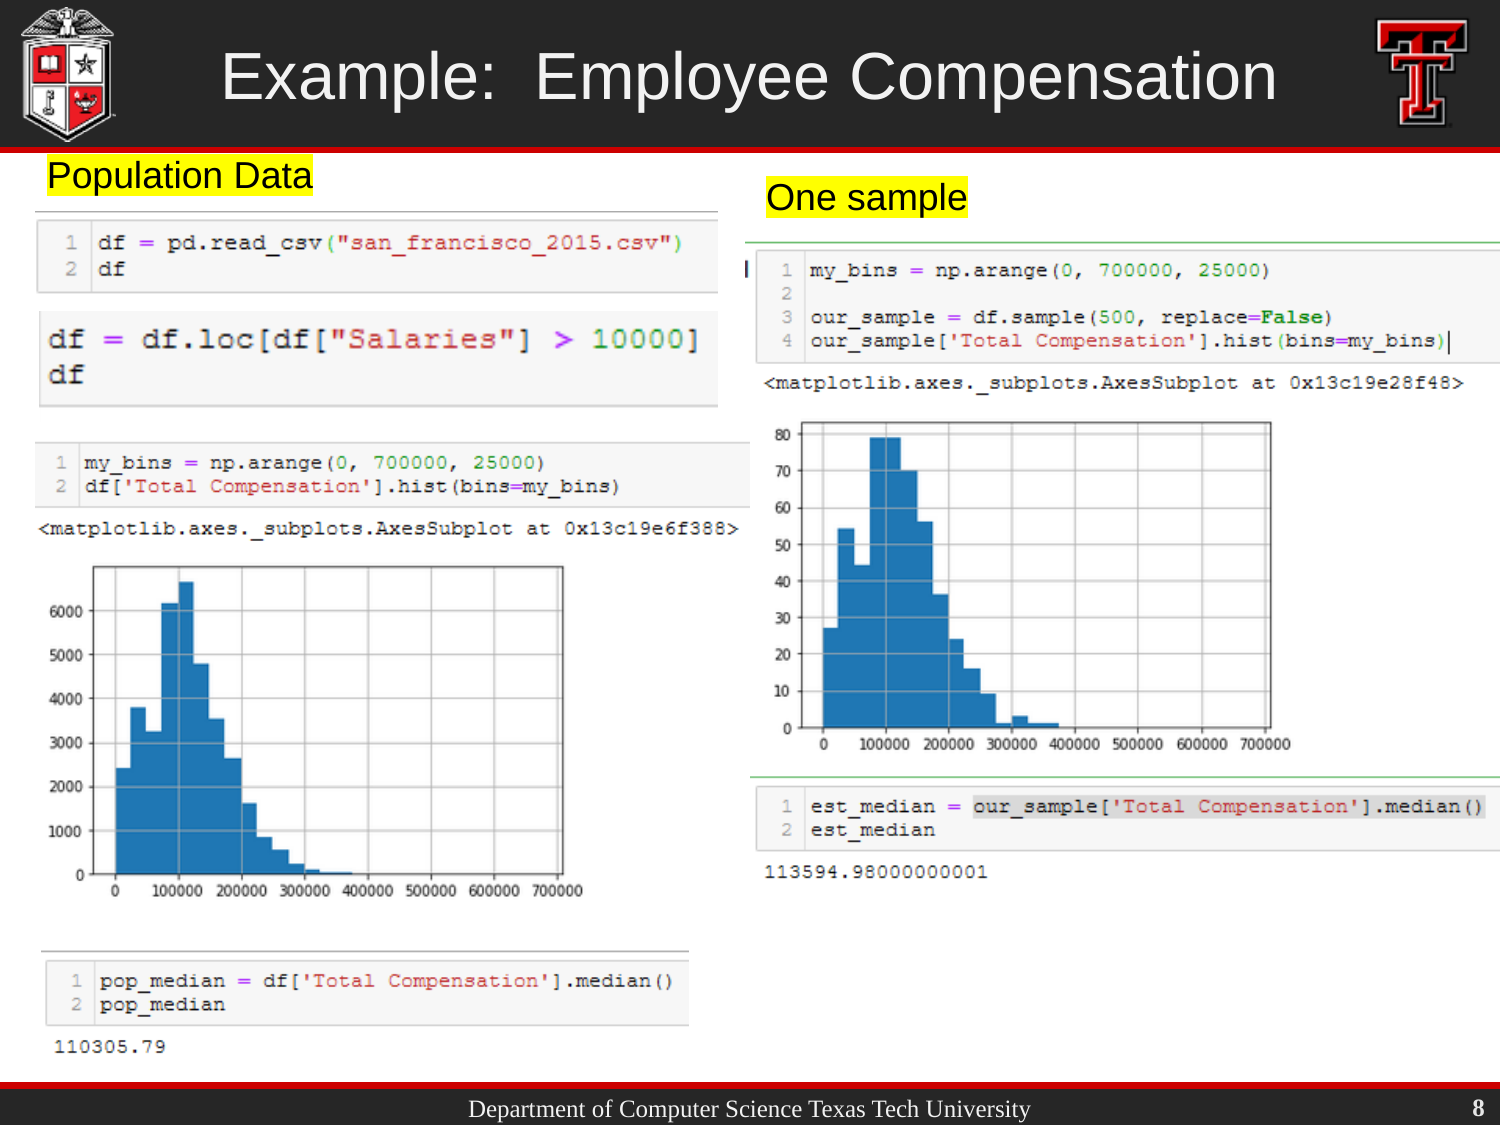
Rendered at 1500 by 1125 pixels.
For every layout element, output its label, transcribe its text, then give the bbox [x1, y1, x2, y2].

picture [21, 7, 116, 142]
picture [41, 943, 689, 1073]
picture [35, 227, 1500, 914]
slide_number 8 [1392, 1086, 1500, 1125]
picture [39, 311, 718, 422]
picture [1373, 14, 1472, 128]
picture [34, 211, 718, 307]
title Example: Employee Compensation [151, 6, 1349, 141]
text_box Population Data [32, 143, 486, 203]
text_box One sample [751, 165, 1205, 226]
